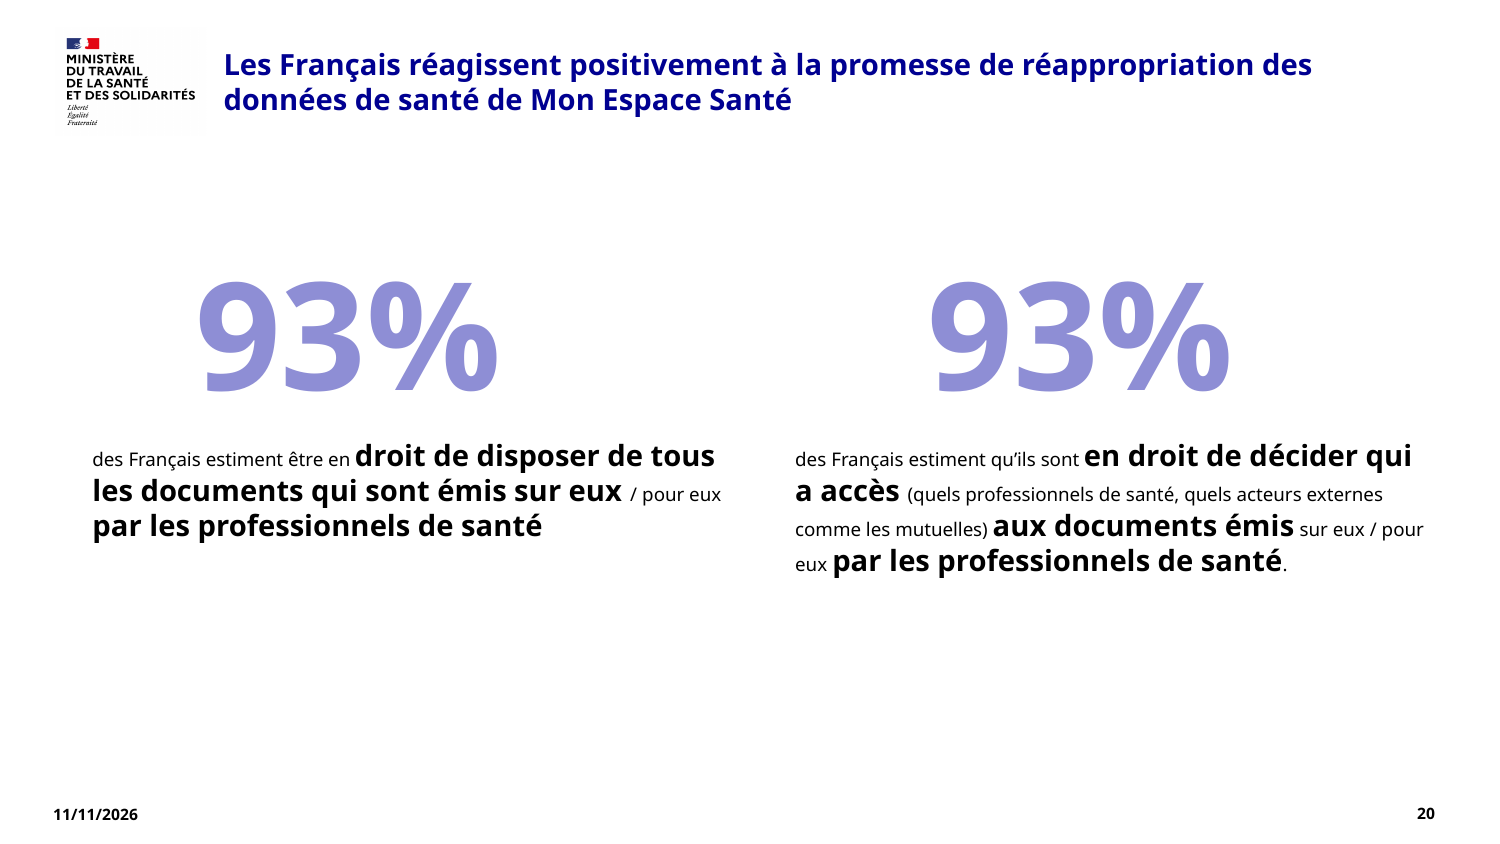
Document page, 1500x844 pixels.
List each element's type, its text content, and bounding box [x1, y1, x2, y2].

text_box 93% [903, 232, 1258, 428]
picture [55, 27, 207, 136]
text_box des Français estiment être en droit de disposer de tous les documents qui sont émis sur eux / pour eux par les professionnels de santé [77, 429, 750, 550]
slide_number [53, 787, 246, 844]
text_box 93% [171, 232, 526, 428]
slide_number 20 [1213, 784, 1436, 844]
text_box Les Français réagissent positivement à la promesse de réappropriation des données de santé de Mon Espace Santé [193, 38, 1459, 127]
text_box des Français estiment qu’ils sont en droit de décider qui a accès (quels professionnels de santé, quels acteurs externes comme les mutuelles) aux documents émis sur eux / pour eux par les professionnels de santé. [780, 429, 1453, 585]
